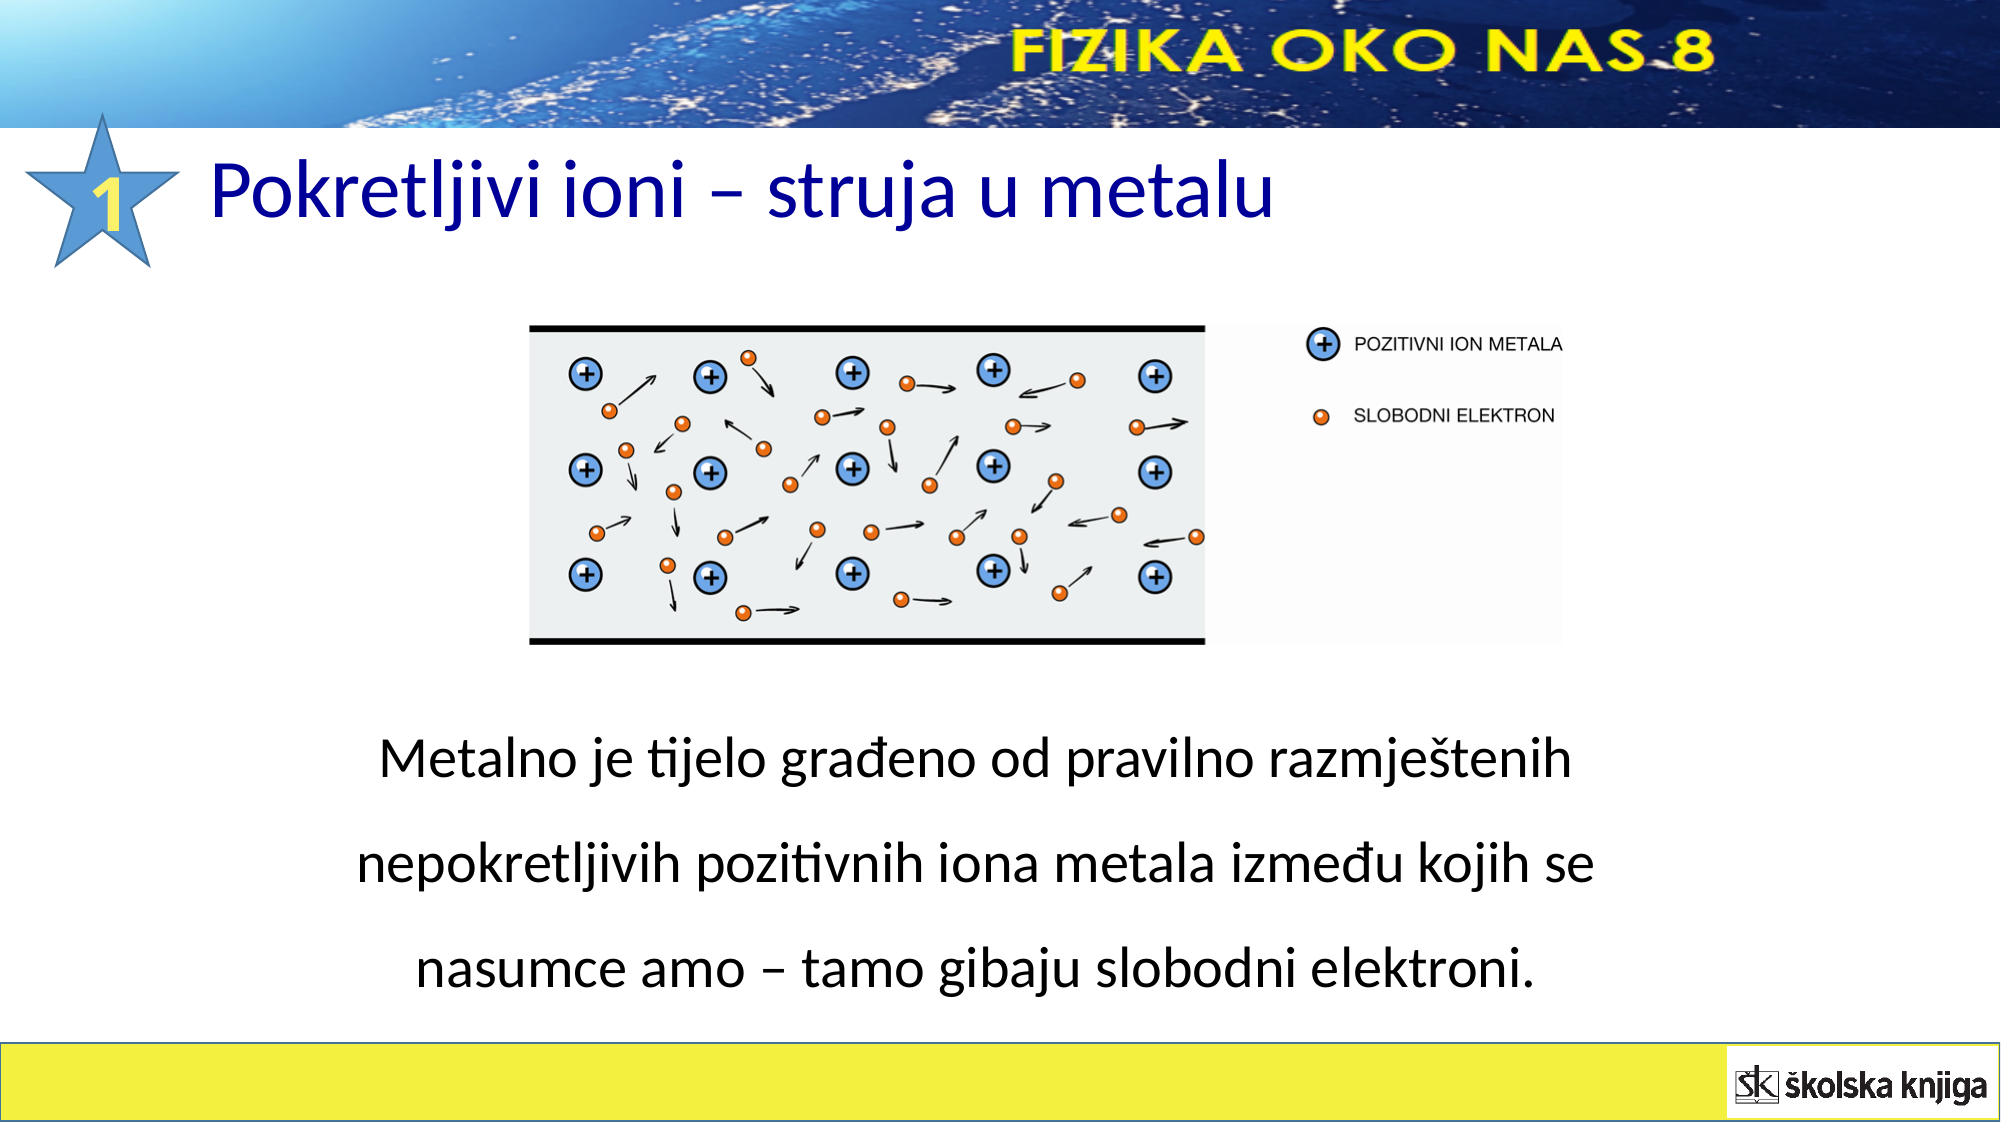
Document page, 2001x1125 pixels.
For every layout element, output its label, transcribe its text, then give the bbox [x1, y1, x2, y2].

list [529, 325, 1563, 645]
text_box 1 [24, 111, 181, 269]
text_box Metalno je tijelo građeno od pravilno razmještenih nepokretljivih pozitivnih iona metala između kojih se nasumce amo – tamo gibaju slobodni elektroni. [102, 676, 1850, 1007]
title Pokretljivi ioni – struja u metalu [194, 118, 1851, 263]
picture [0, 0, 2000, 128]
picture [1727, 1046, 1998, 1118]
